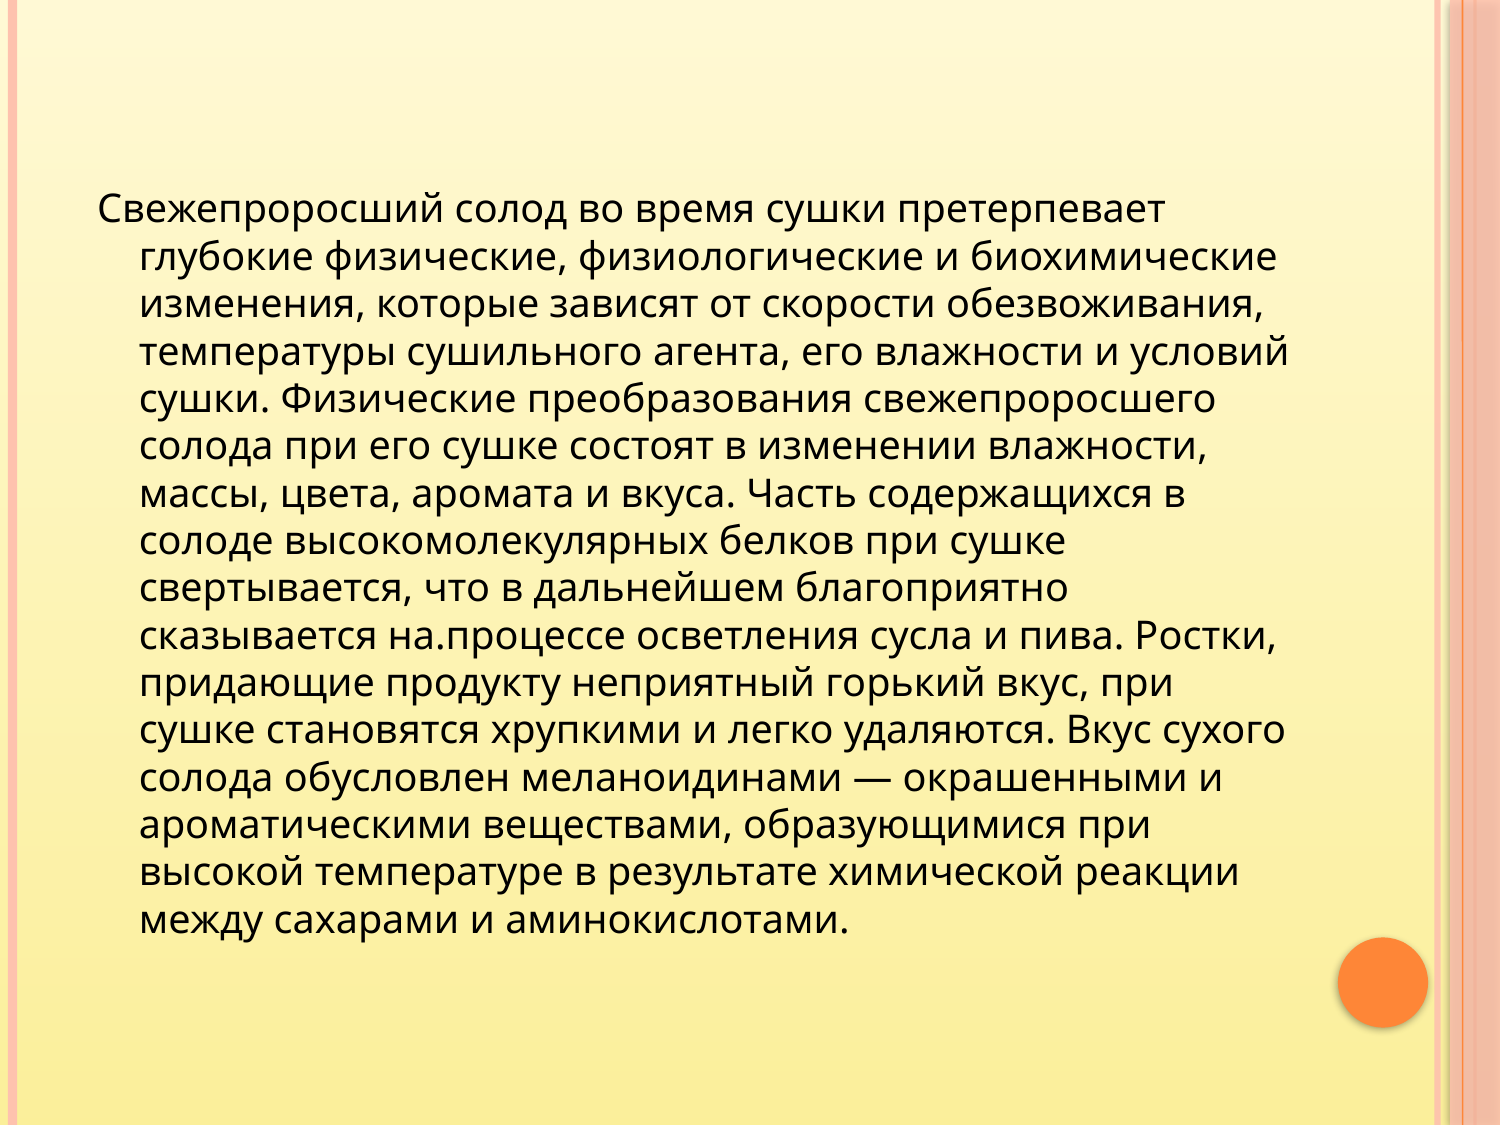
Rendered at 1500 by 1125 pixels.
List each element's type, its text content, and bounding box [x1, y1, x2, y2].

list Свежепроросший солод во время сушки претерпевает глубокие физические, физиологические и биохимические изменения, которые зависят от скорости обезвоживания, температуры сушильного агента, его влажности и условий сушки. Физические преобразования свежепроросшего солода при его сушке состоят в изменении влажности, массы, цвета, аромата и вкуса. Часть содержащихся в солоде высокомолекулярных белков при сушке свертывается, что в дальнейшем благоприятно сказывается на.процессе осветления сусла и пива. Ростки, придающие продукту неприятный горький вкус, при сушке становятся хрупкими и легко удаляются. Вкус сухого солода обусловлен меланоидинами — окрашенными и ароматическими веществами, образующимися при высокой температуре в результате химической реакции между сахарами и аминокислотами. [81, 175, 1308, 976]
